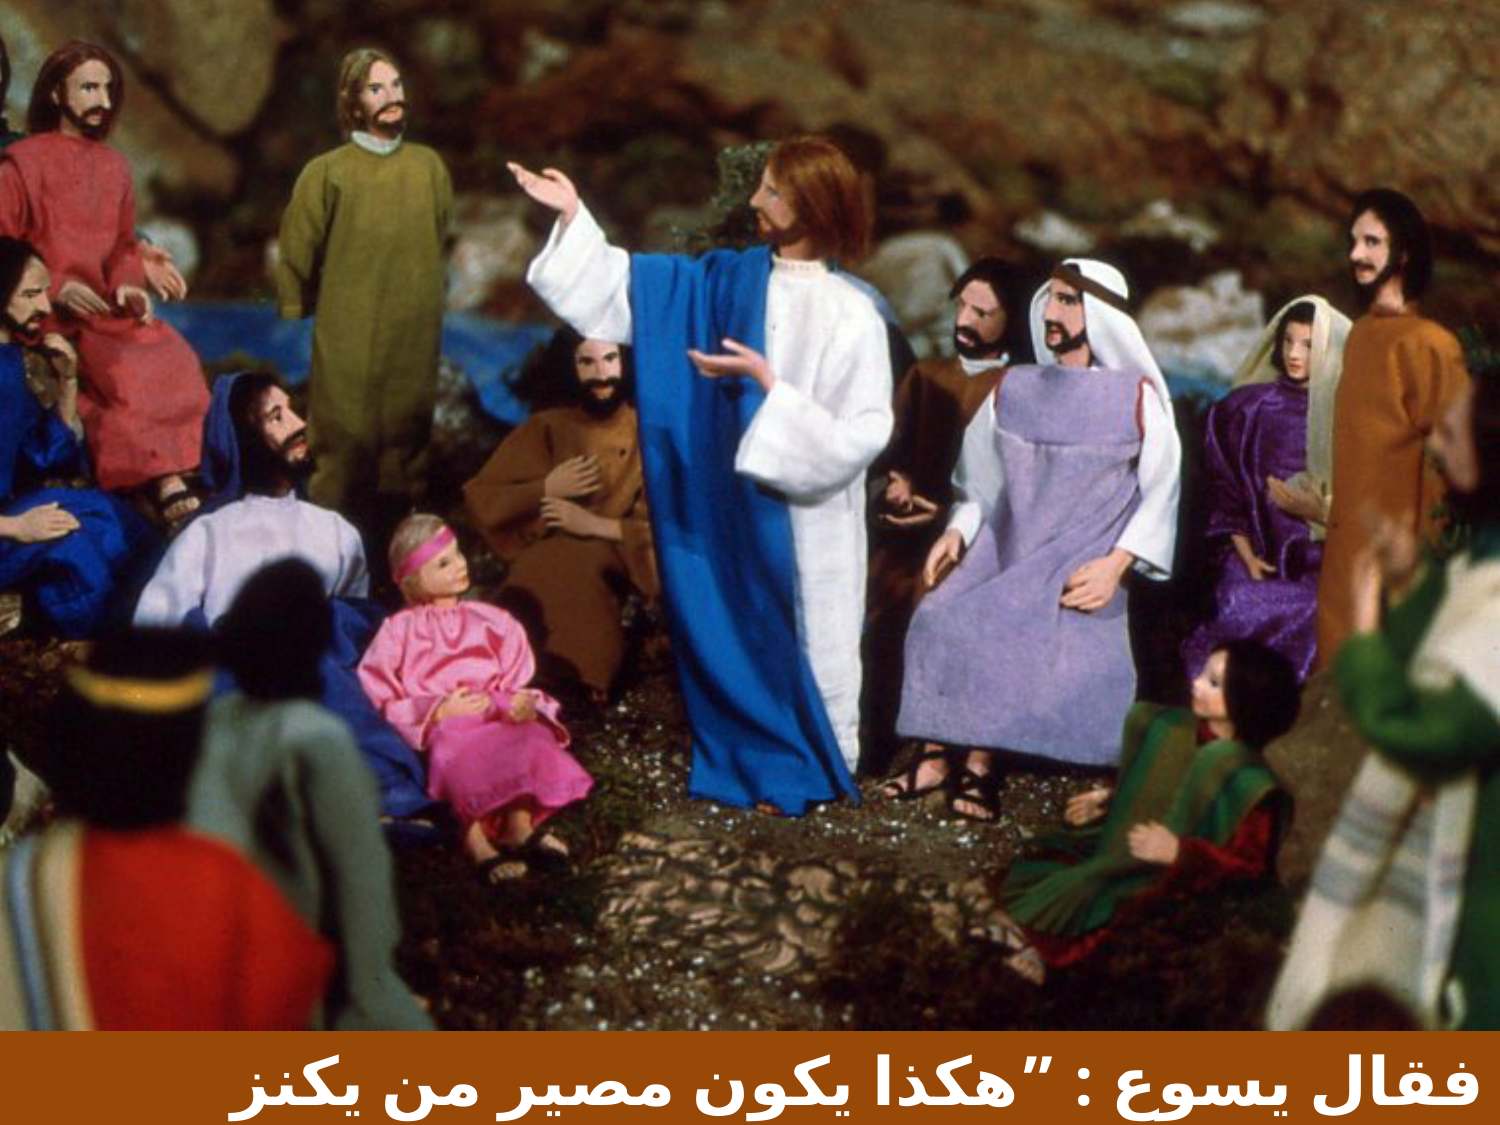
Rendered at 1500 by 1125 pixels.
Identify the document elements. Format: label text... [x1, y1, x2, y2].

picture [0, 0, 1500, 1032]
text_box فقال يسوع : ”هكذا يكون مصير من يكنز لنفسه ولا يغتني عند الله“ [0, 1040, 1500, 1125]
